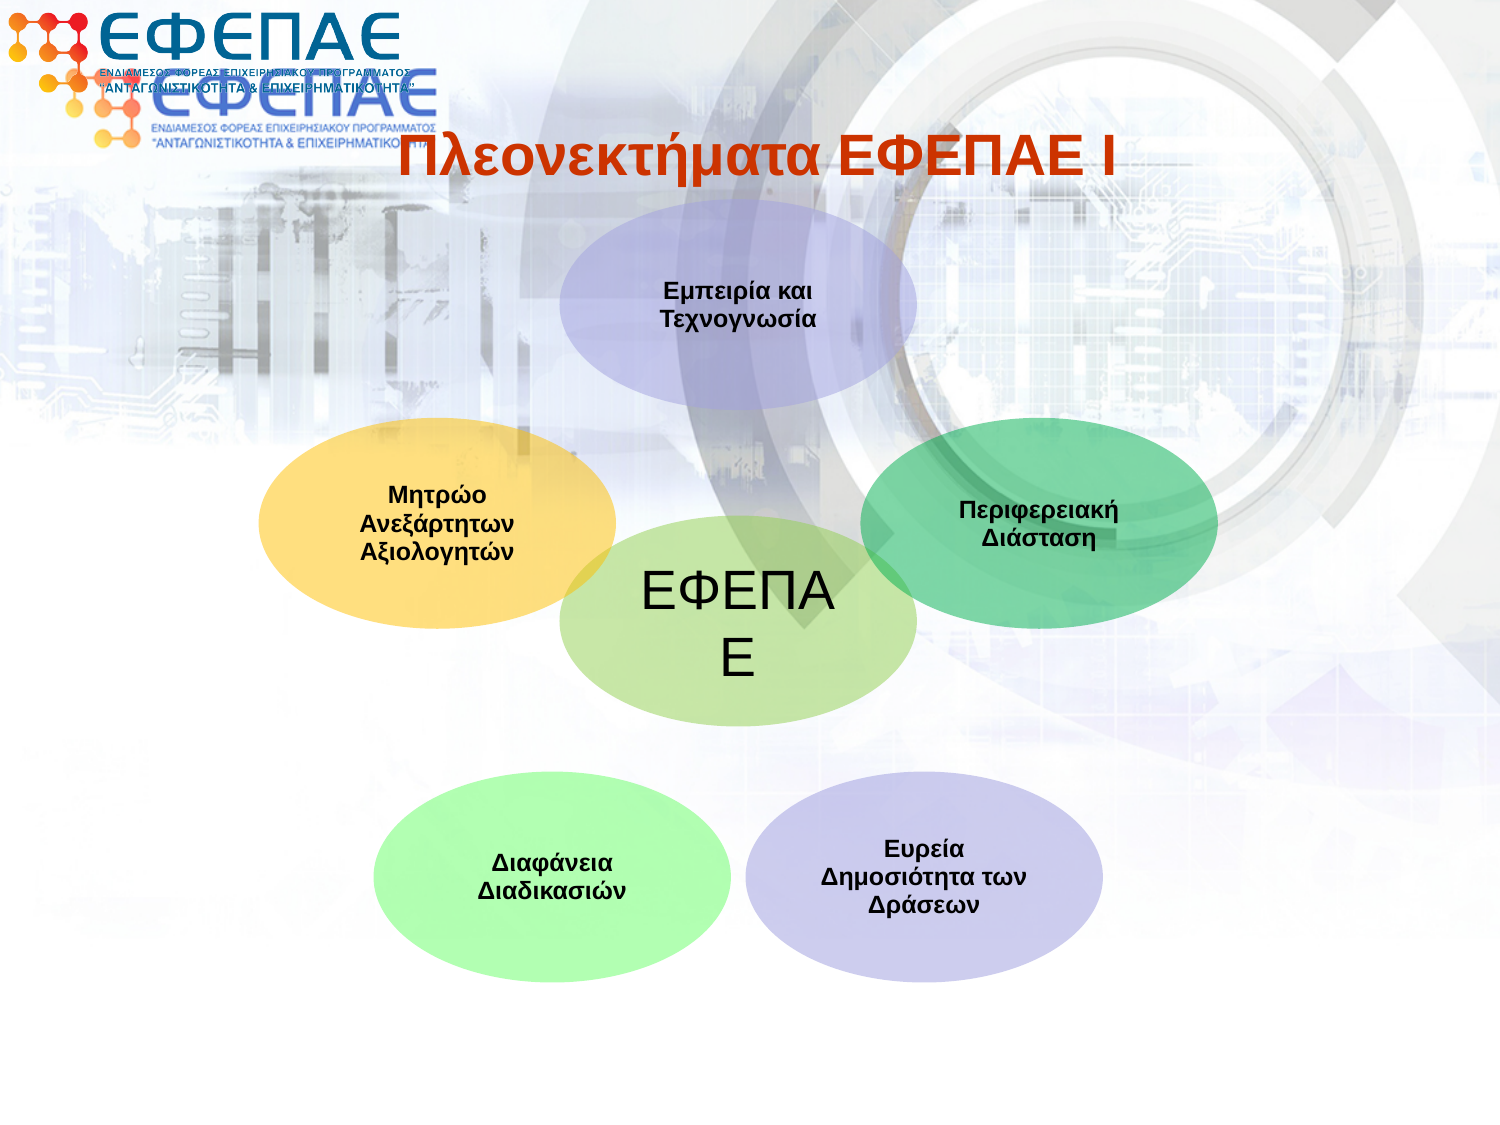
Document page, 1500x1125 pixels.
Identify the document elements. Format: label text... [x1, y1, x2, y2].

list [23, 198, 1454, 1044]
title Πλεονεκτήματα ΕΦΕΠΑΕ Ι [76, 93, 1424, 197]
table_cell 15 [0, 0, 1500, 1125]
picture [0, 0, 423, 106]
